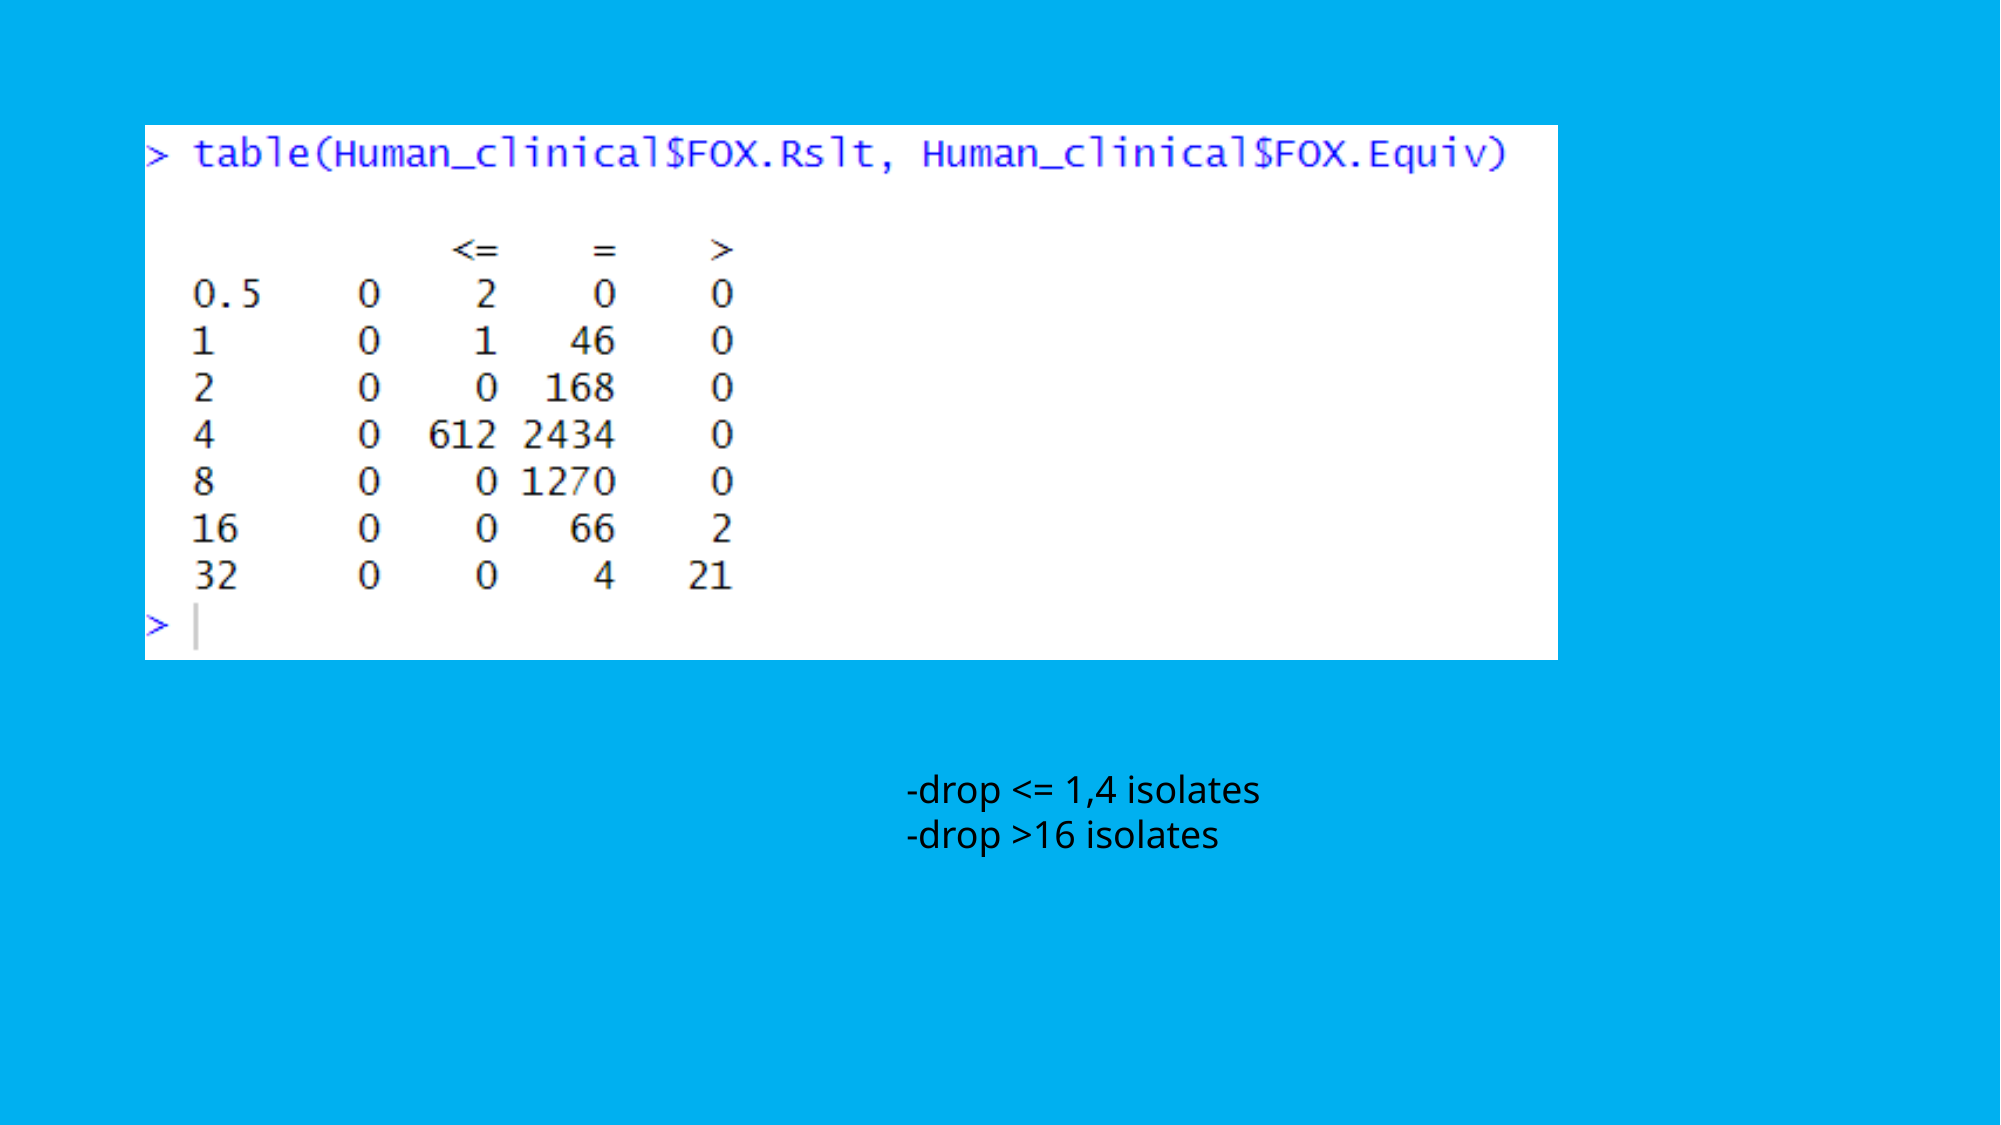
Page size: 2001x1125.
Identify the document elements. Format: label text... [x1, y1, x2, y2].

picture [146, 126, 1557, 659]
text_box -drop <= 1,4 isolates -drop >16 isolates [891, 758, 1639, 909]
